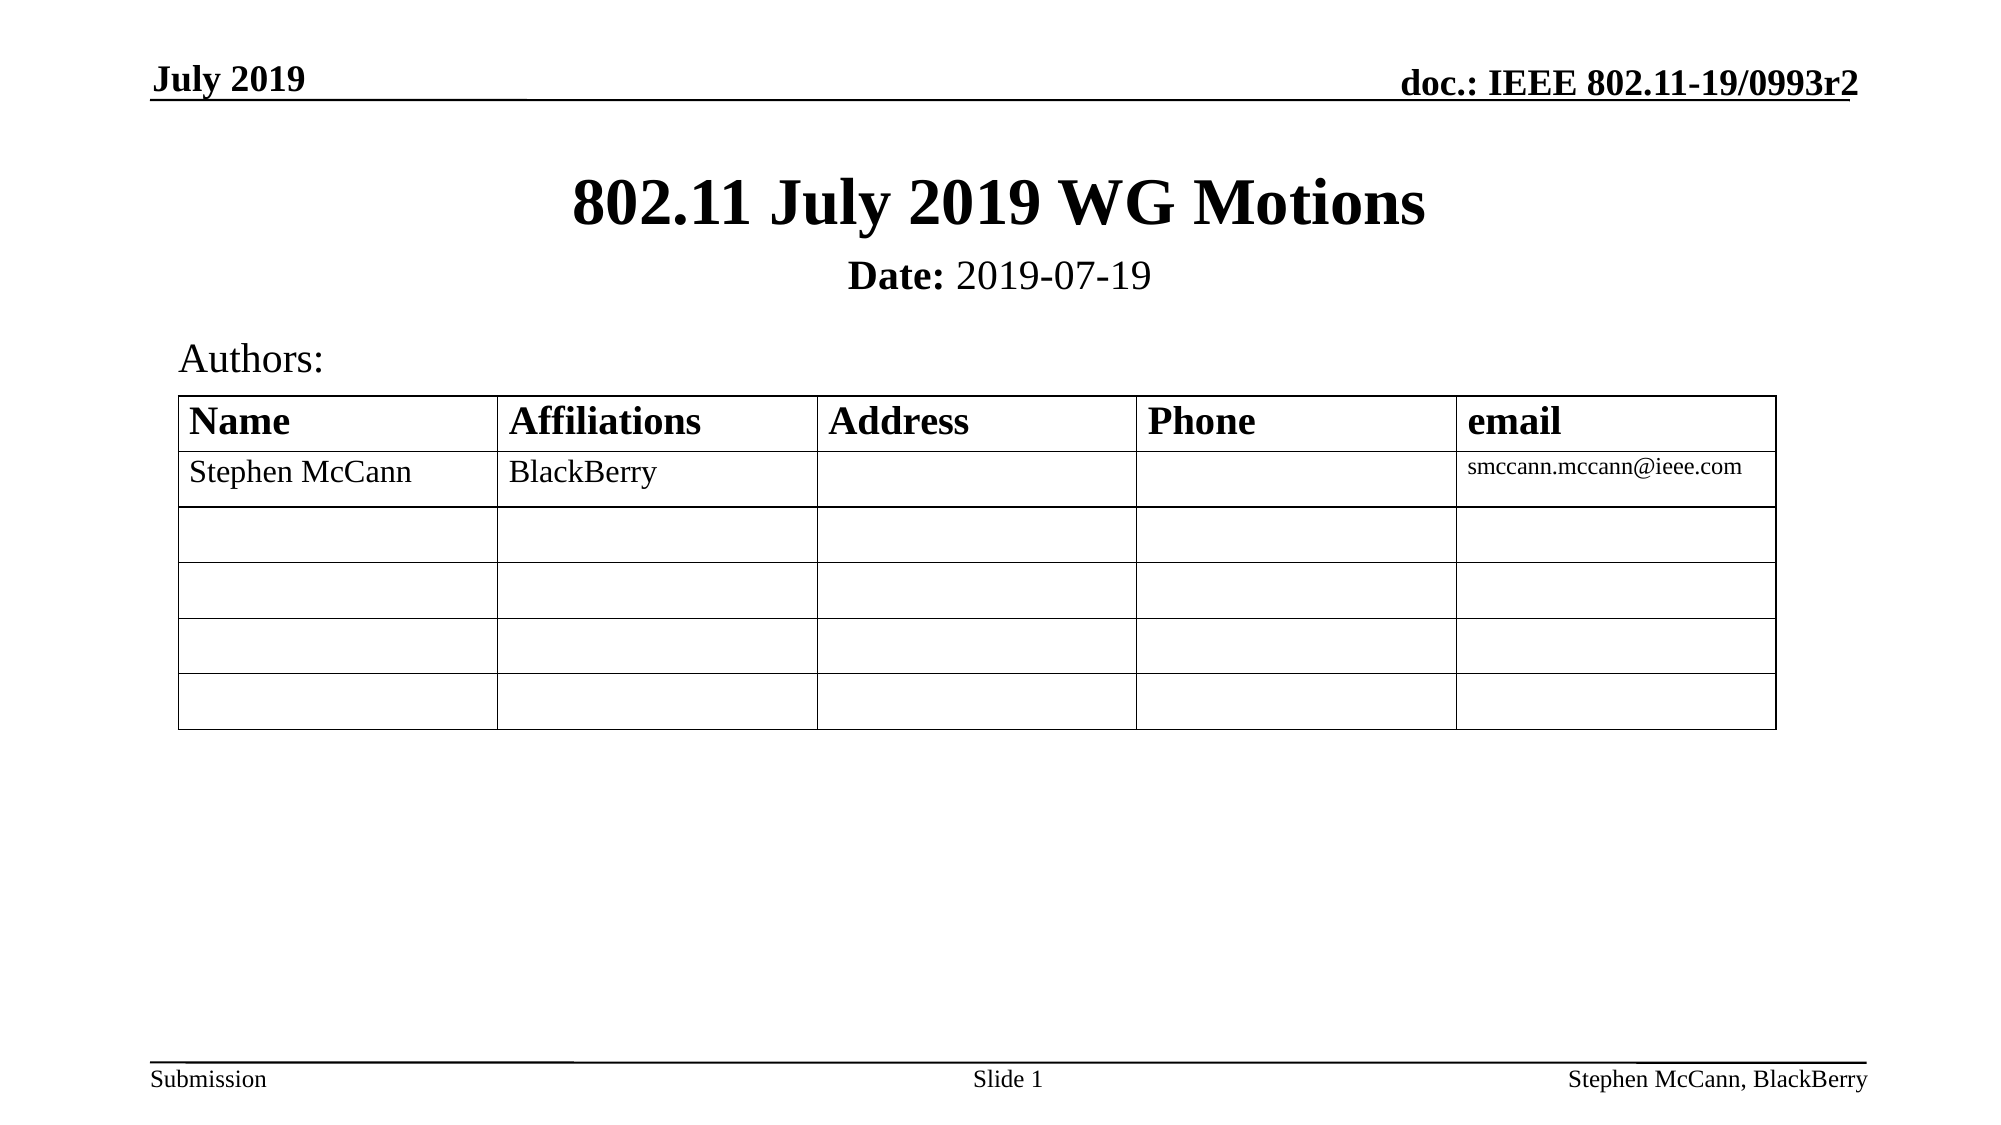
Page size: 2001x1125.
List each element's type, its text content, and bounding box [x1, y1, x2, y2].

text_box Authors: [162, 323, 401, 387]
footer Stephen McCann, BlackBerry [1171, 1061, 1869, 1093]
title 802.11 July 2019 WG Motions [149, 76, 1851, 319]
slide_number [152, 54, 563, 100]
subtitle Date: 2019-07-19 [299, 239, 1701, 319]
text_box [162, 395, 1825, 800]
slide_number Slide 1 [950, 1061, 1067, 1123]
